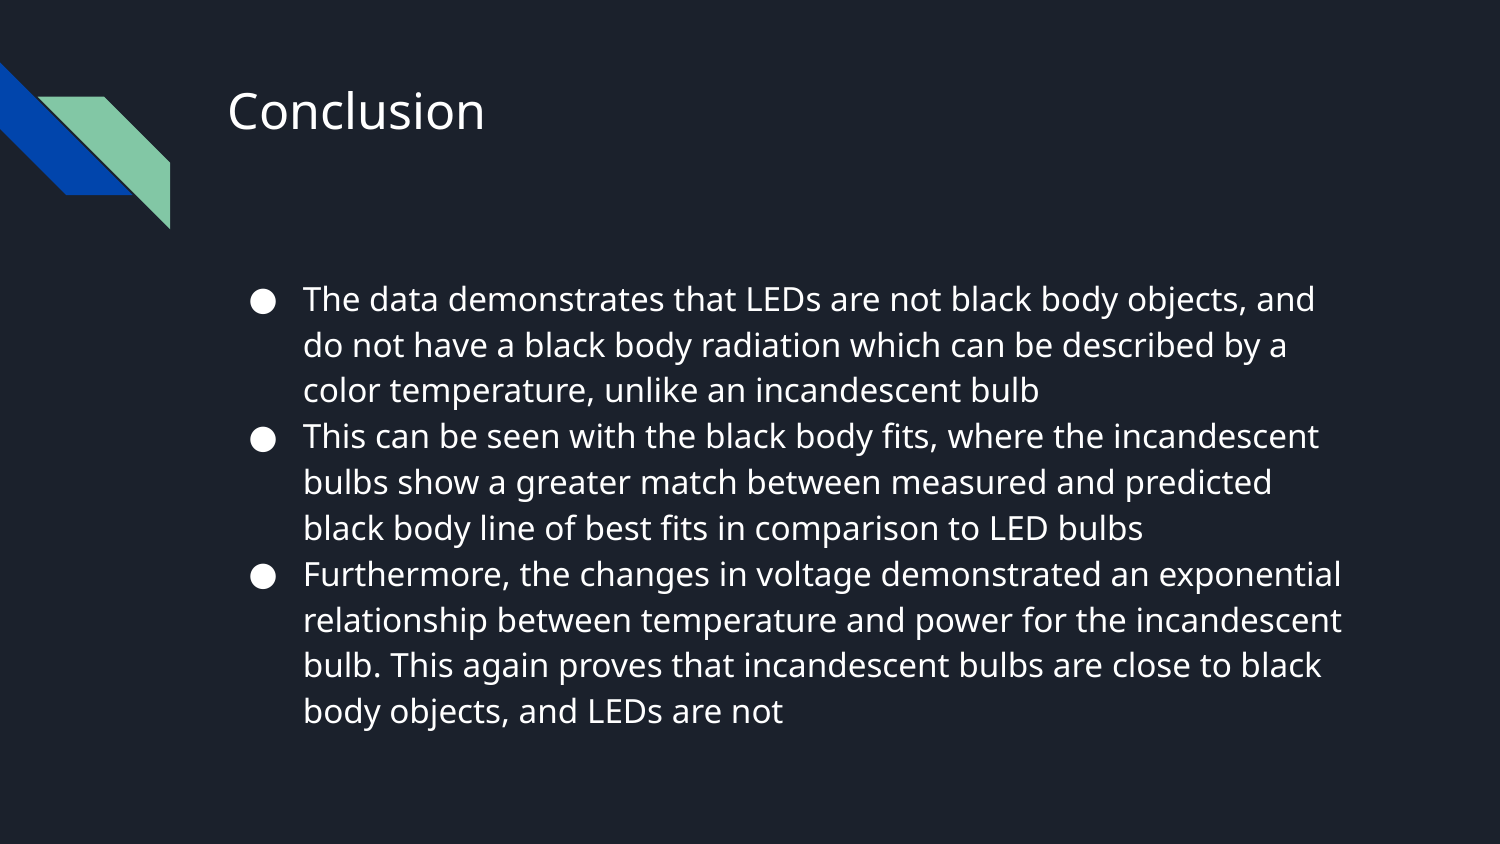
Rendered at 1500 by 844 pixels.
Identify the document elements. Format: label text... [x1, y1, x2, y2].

list The data demonstrates that LEDs are not black body objects, and do not have a black body radiation which can be described by a color temperature, unlike an incandescent bulb This can be seen with the black body fits, where the incandescent bulbs show a greater match between measured and predicted black body line of best fits in comparison to LED bulbs Furthermore, the changes in voltage demonstrated an exponential relationship between temperature and power for the incandescent bulb. This again proves that incandescent bulbs are close to black body objects, and LEDs are not [212, 257, 1368, 780]
title Conclusion [212, 64, 1368, 215]
